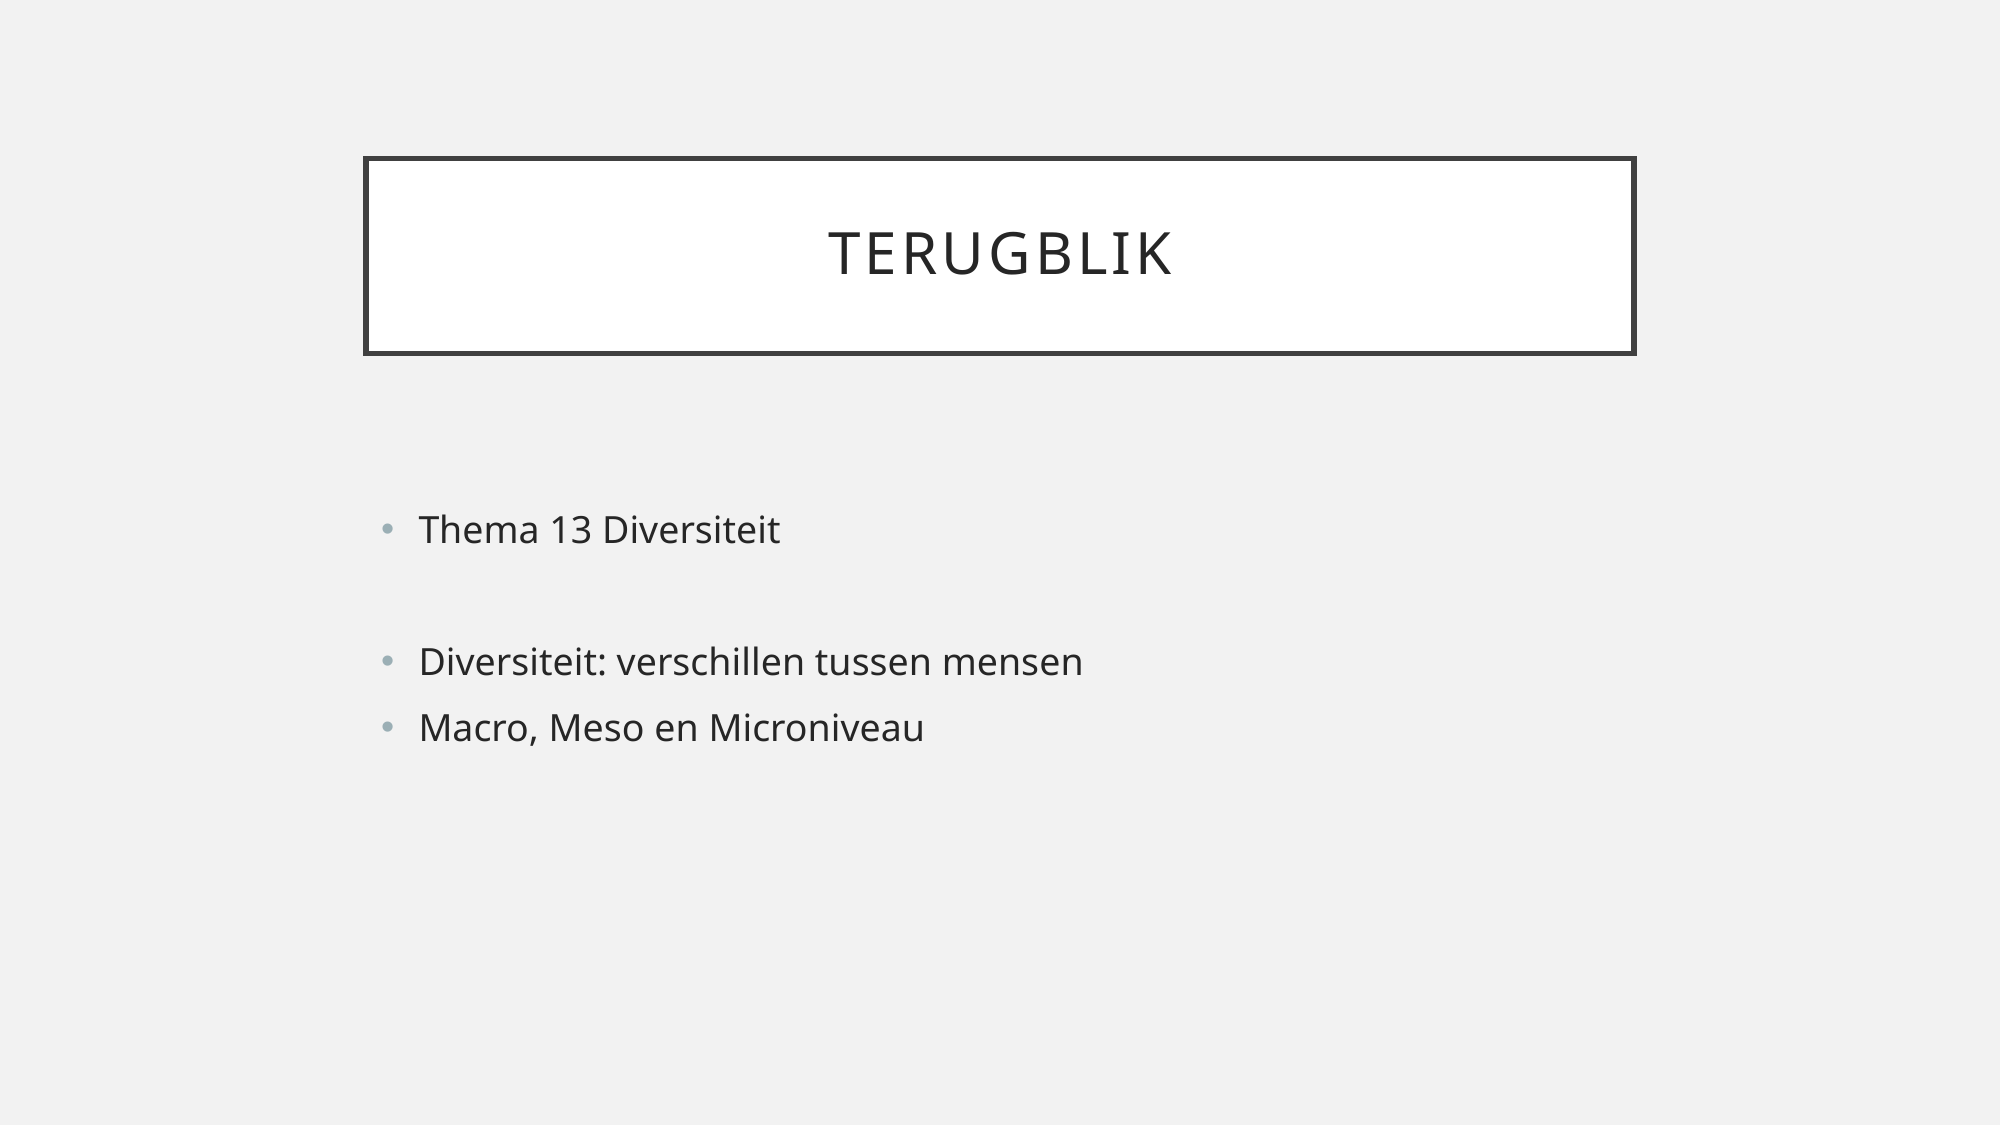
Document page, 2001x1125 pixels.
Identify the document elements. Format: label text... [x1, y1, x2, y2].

title terugblik [363, 156, 1637, 356]
list Thema 13 Diversiteit Diversiteit: verschillen tussen mensen Macro, Meso en Microniveau [366, 432, 1634, 942]
